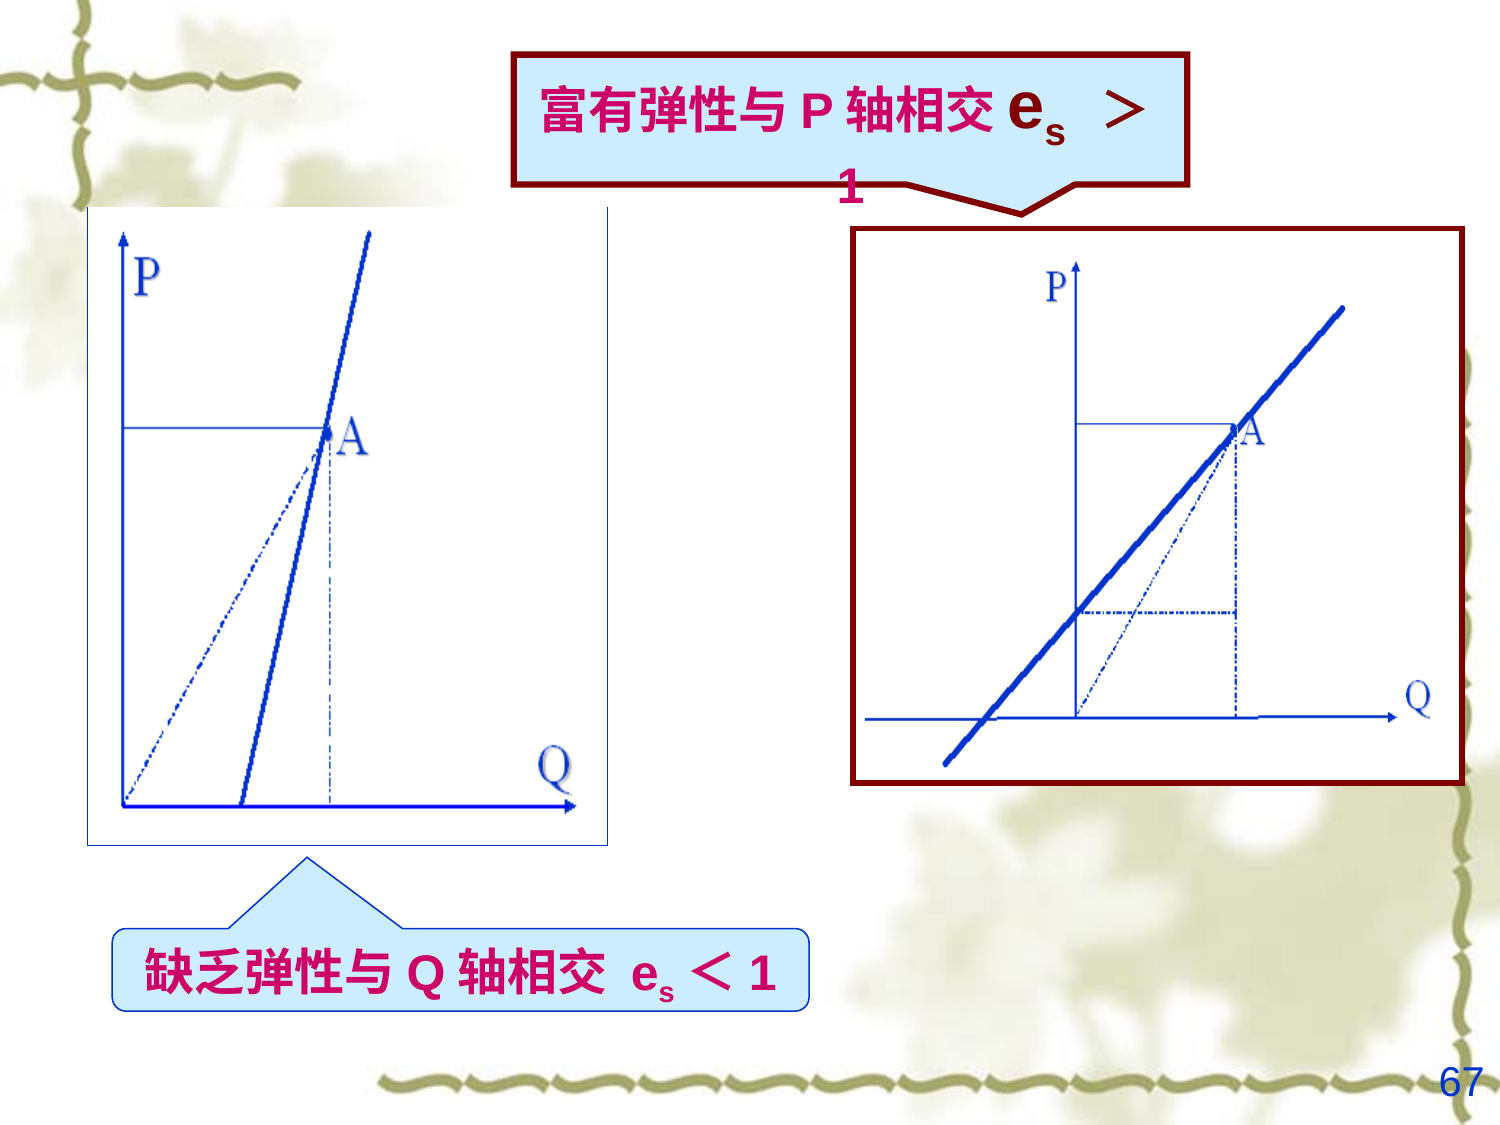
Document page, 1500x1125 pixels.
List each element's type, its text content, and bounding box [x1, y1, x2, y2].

text_box 缺乏弹性与Q轴相交 es＜1 [112, 857, 810, 1012]
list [855, 231, 1459, 781]
slide_number 67 [1080, 1046, 1500, 1125]
text_box 富有弹性与P轴相交es ＞1 [513, 54, 1188, 215]
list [88, 207, 607, 845]
picture [0, 0, 1500, 1125]
